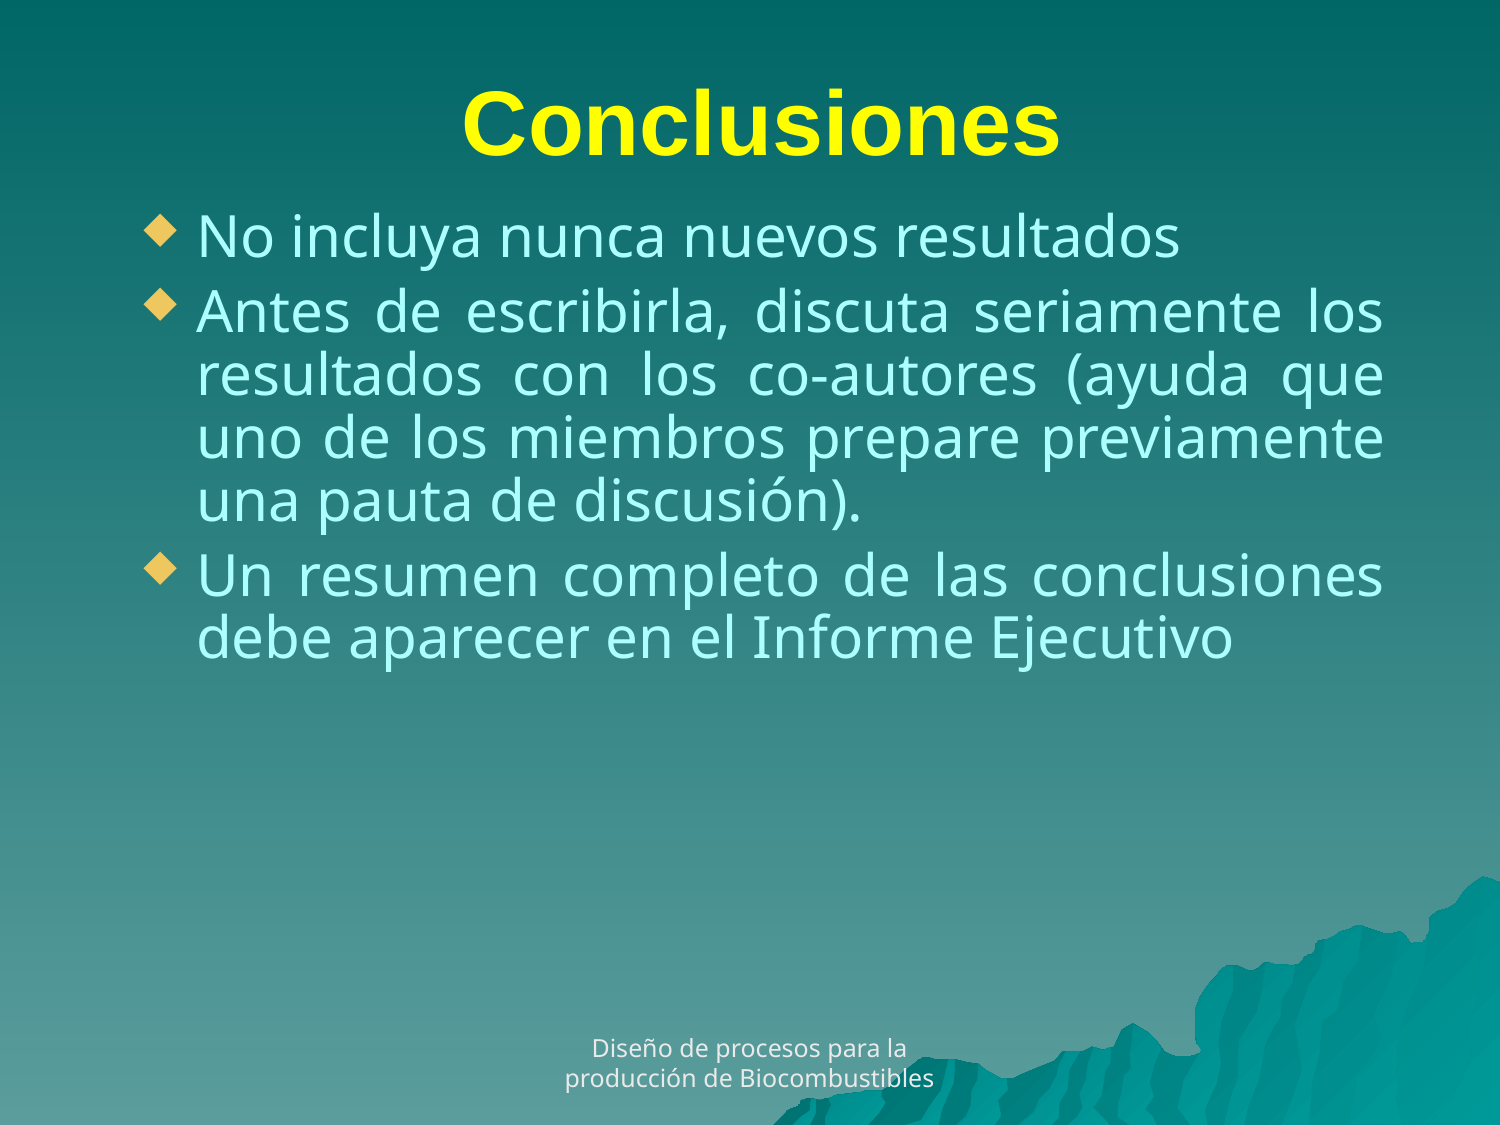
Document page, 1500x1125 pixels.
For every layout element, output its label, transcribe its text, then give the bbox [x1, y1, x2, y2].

footer Diseño de procesos para la producción de Biocombustibles [512, 1024, 988, 1101]
list No incluya nunca nuevos resultados Antes de escribirla, discuta seriamente los resultados con los co-autores (ayuda que uno de los miembros prepare previamente una pauta de discusión). Un resumen completo de las conclusiones debe aparecer en el Informe Ejecutivo [124, 199, 1401, 876]
title Conclusiones [124, 24, 1401, 199]
